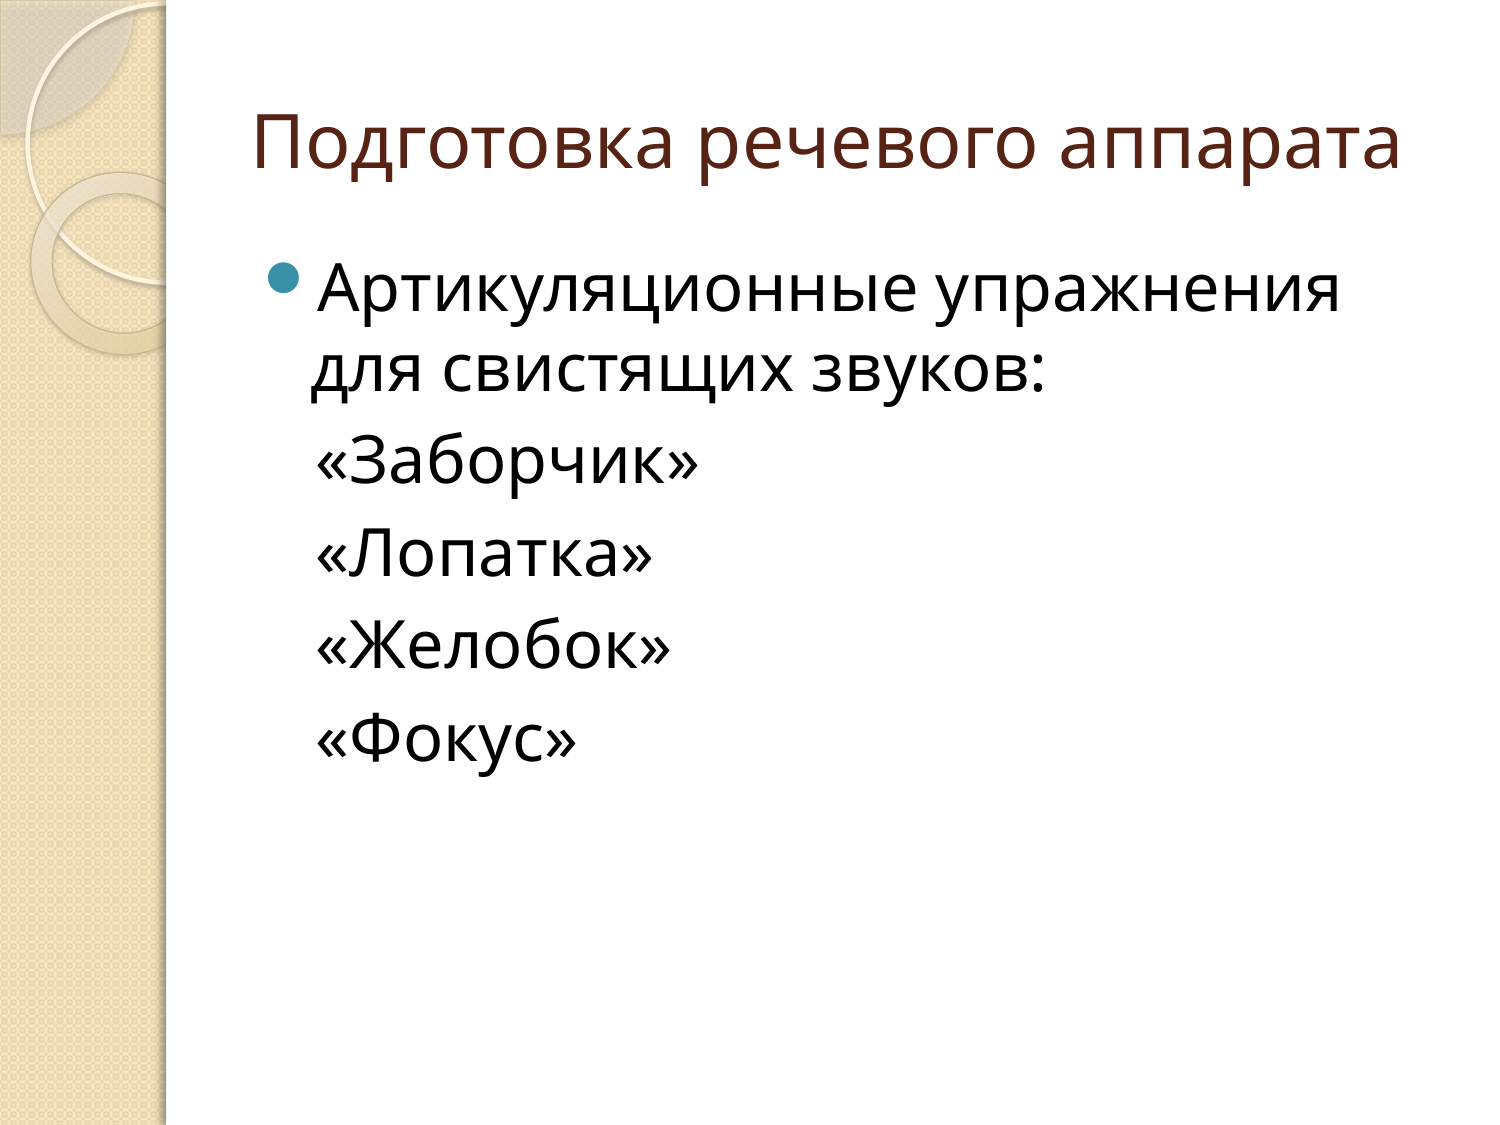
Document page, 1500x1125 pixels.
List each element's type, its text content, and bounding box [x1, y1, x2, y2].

list Артикуляционные упражнения для свистящих звуков: «Заборчик» «Лопатка» «Желобок» «Фокус» [235, 237, 1466, 1025]
title Подготовка речевого аппарата [235, 45, 1466, 233]
